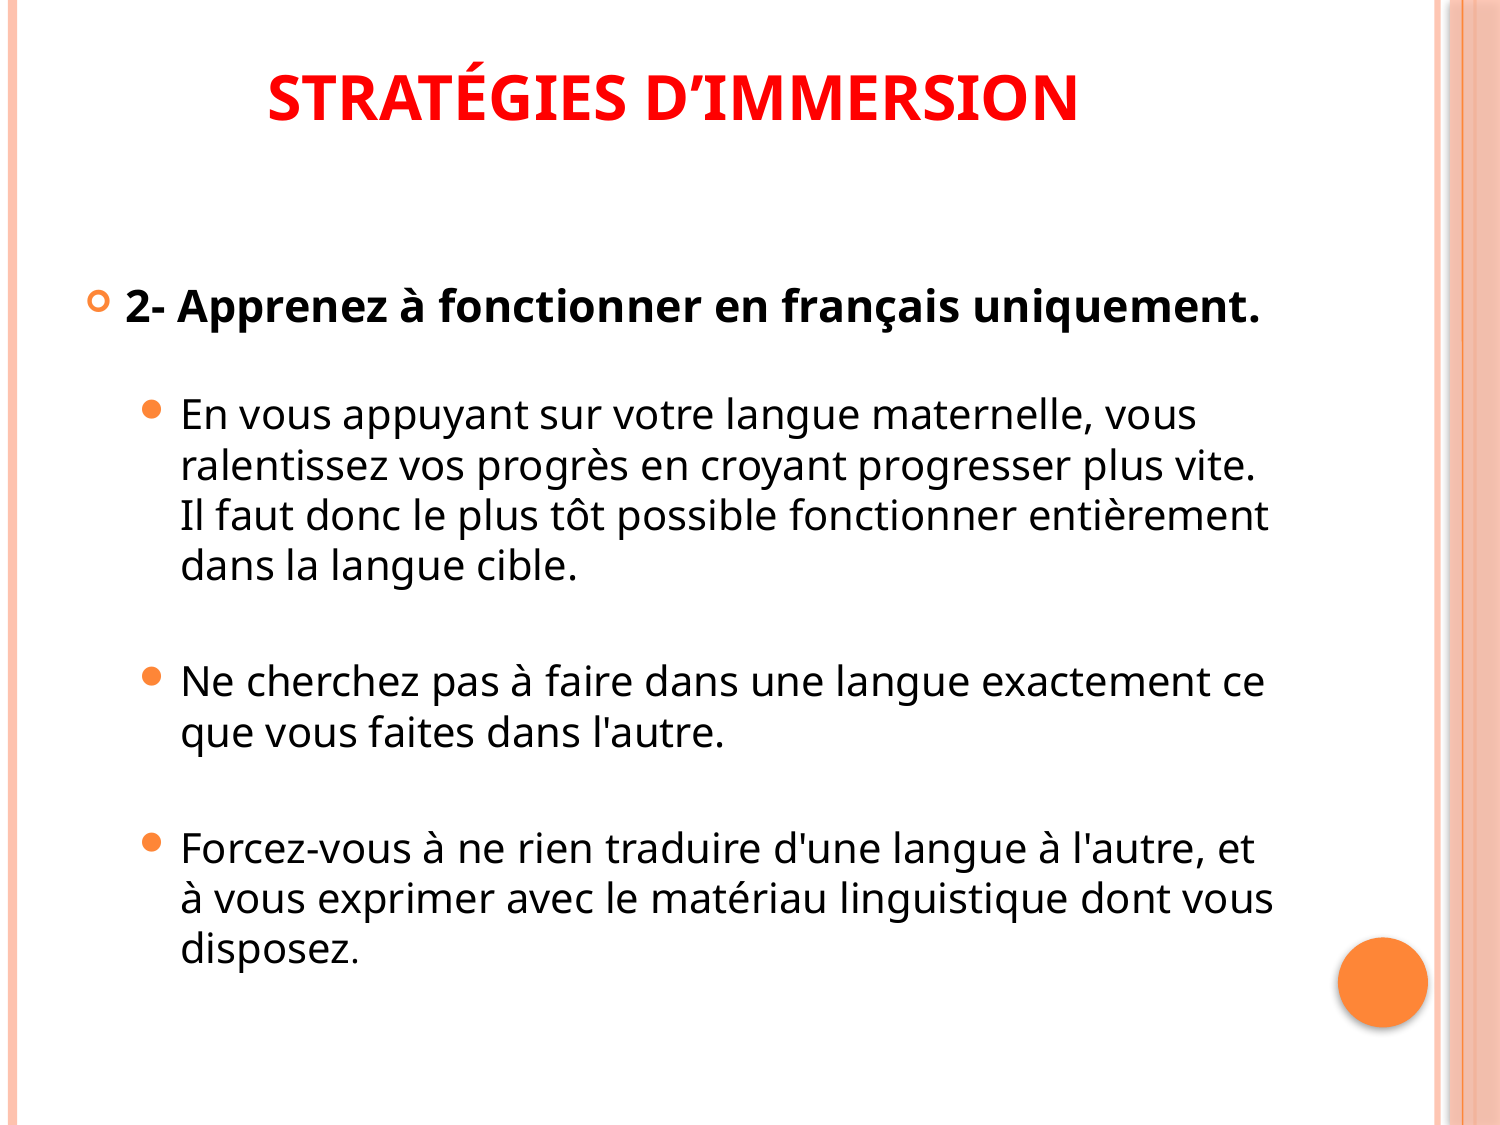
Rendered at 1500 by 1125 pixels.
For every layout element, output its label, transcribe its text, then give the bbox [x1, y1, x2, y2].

title Stratégies d’immersion [70, 0, 1296, 141]
list 2- Apprenez à fonctionner en français uniquement. En vous appuyant sur votre langue maternelle, vous ralentissez vos progrès en croyant progresser plus vite. Il faut donc le plus tôt possible fonctionner entièrement dans la langue cible. Ne cherchez pas à faire dans une langue exactement ce que vous faites dans l'autre. Forcez-vous à ne rien traduire d'une langue à l'autre, et à vous exprimer avec le matériau linguistique dont vous disposez. [70, 222, 1296, 1032]
